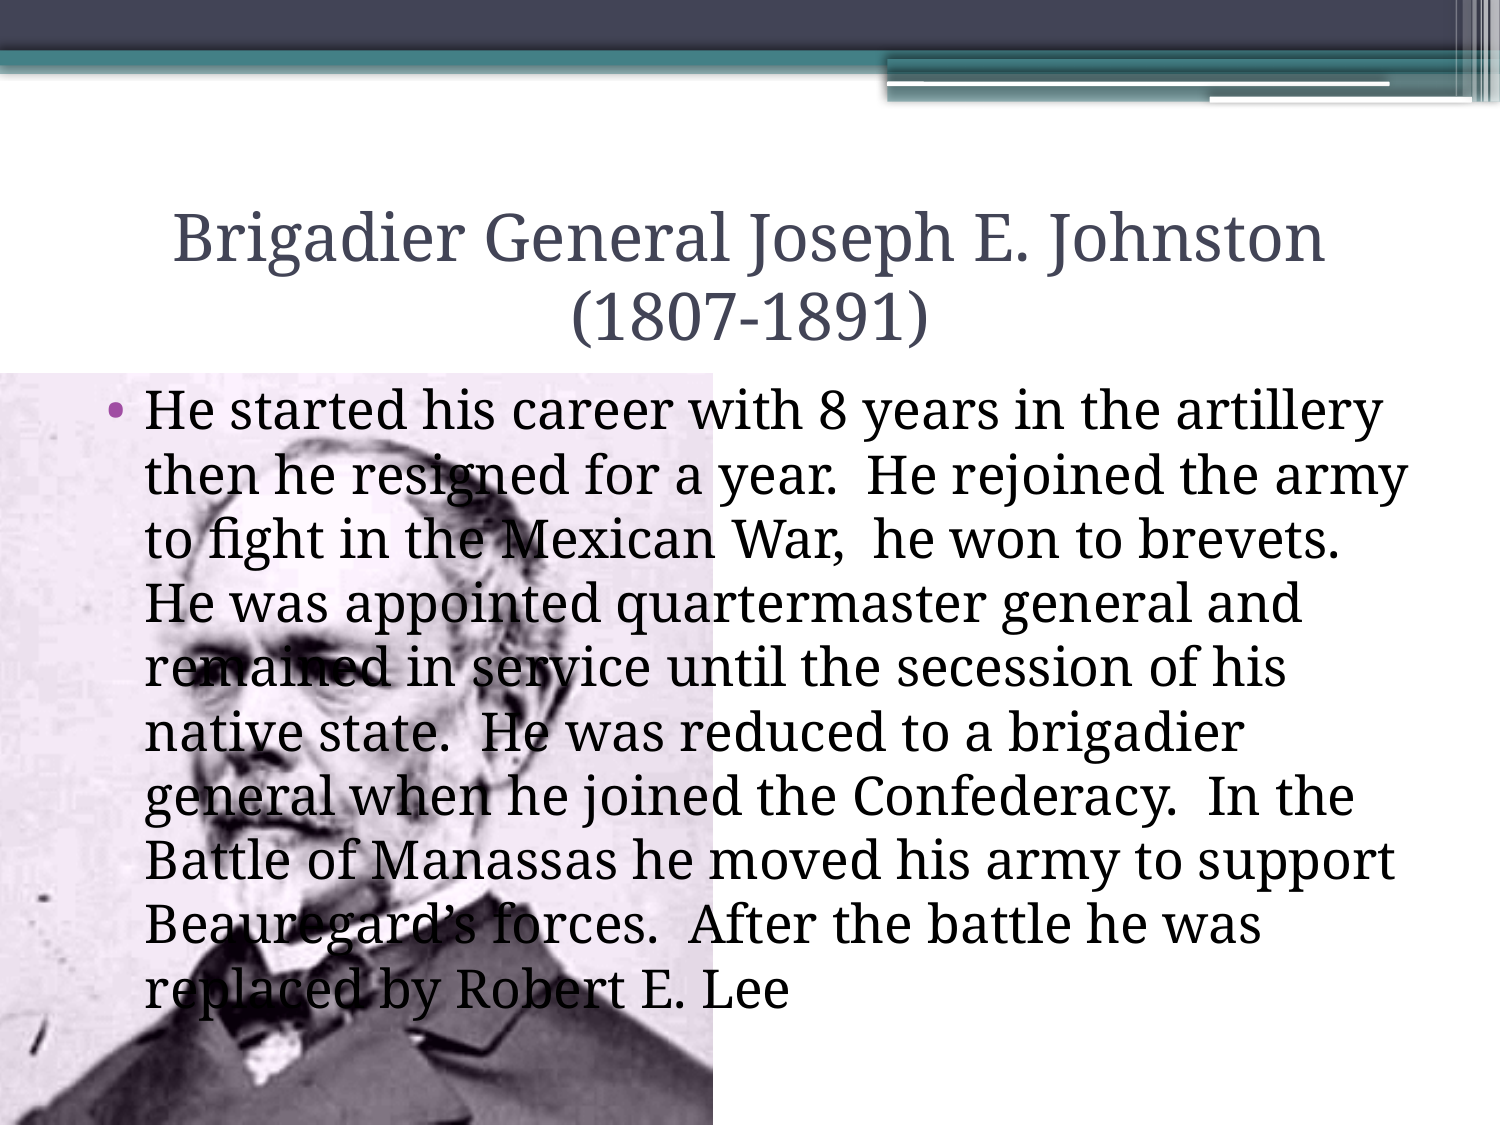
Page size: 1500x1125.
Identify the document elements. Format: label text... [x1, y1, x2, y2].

picture [0, 372, 713, 1125]
list He started his career with 8 years in the artillery then he resigned for a year. He rejoined the army to fight in the Mexican War, he won to brevets. He was appointed quartermaster general and remained in service until the secession of his native state. He was reduced to a brigadier general when he joined the Confederacy. In the Battle of Manassas he moved his army to support Beauregard’s forces. After the battle he was replaced by Robert E. Lee [716, 368, 1425, 1079]
title Brigadier General Joseph E. Johnston (1807-1891) [75, 187, 1425, 363]
